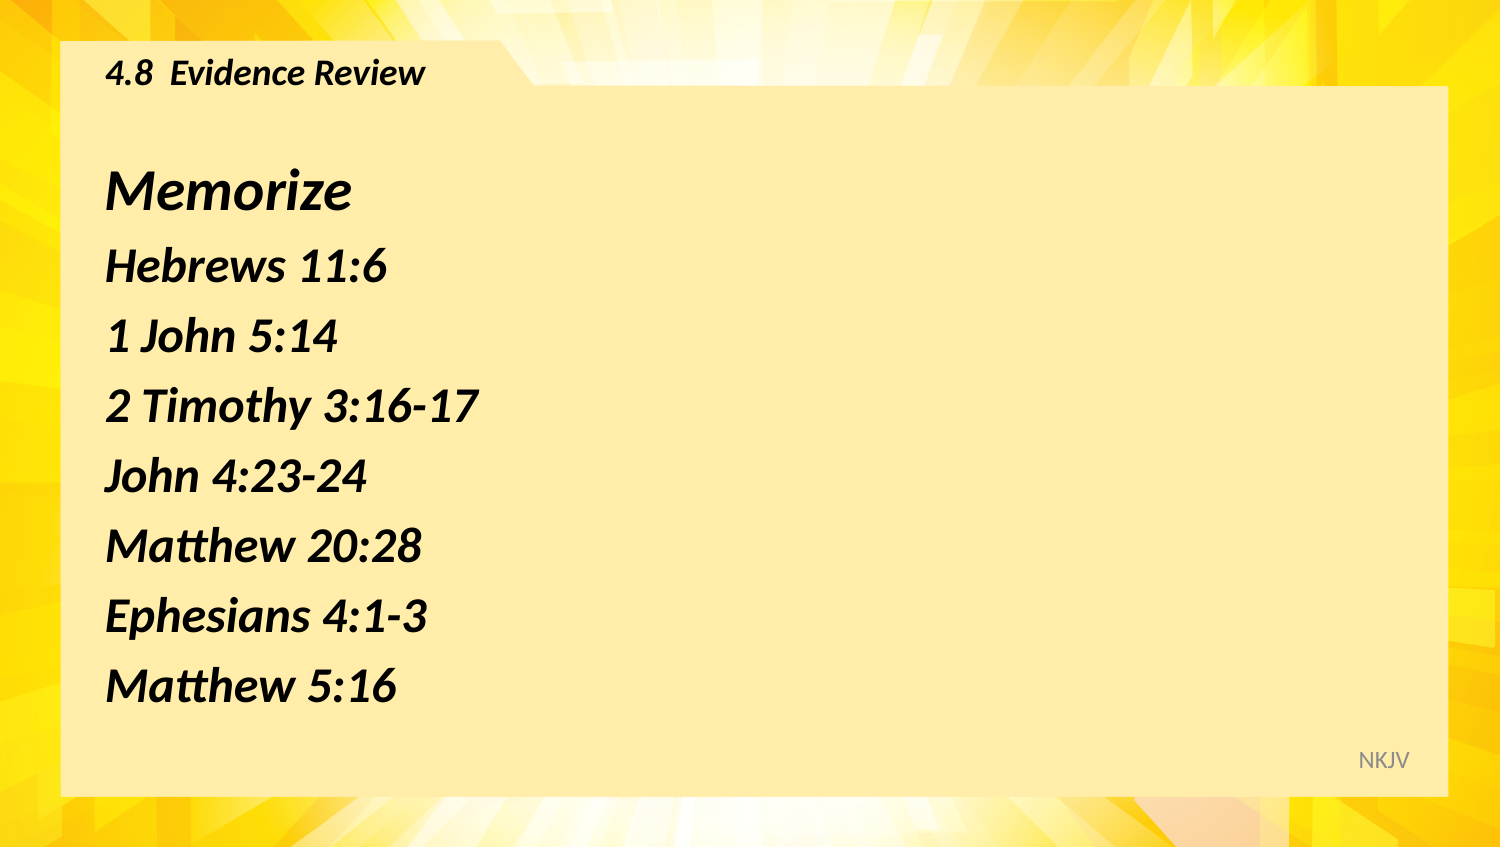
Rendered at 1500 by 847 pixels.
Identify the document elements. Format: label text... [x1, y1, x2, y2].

picture [0, 0, 1500, 847]
footer NKJV [950, 736, 1425, 782]
list Memorize Hebrews 11:6 1 John 5:14 2 Timothy 3:16-17 John 4:23-24 Matthew 20:28 Ephesians 4:1-3 Matthew 5:16 [89, 141, 1403, 722]
title 4.8 Evidence Review [89, 33, 1420, 108]
